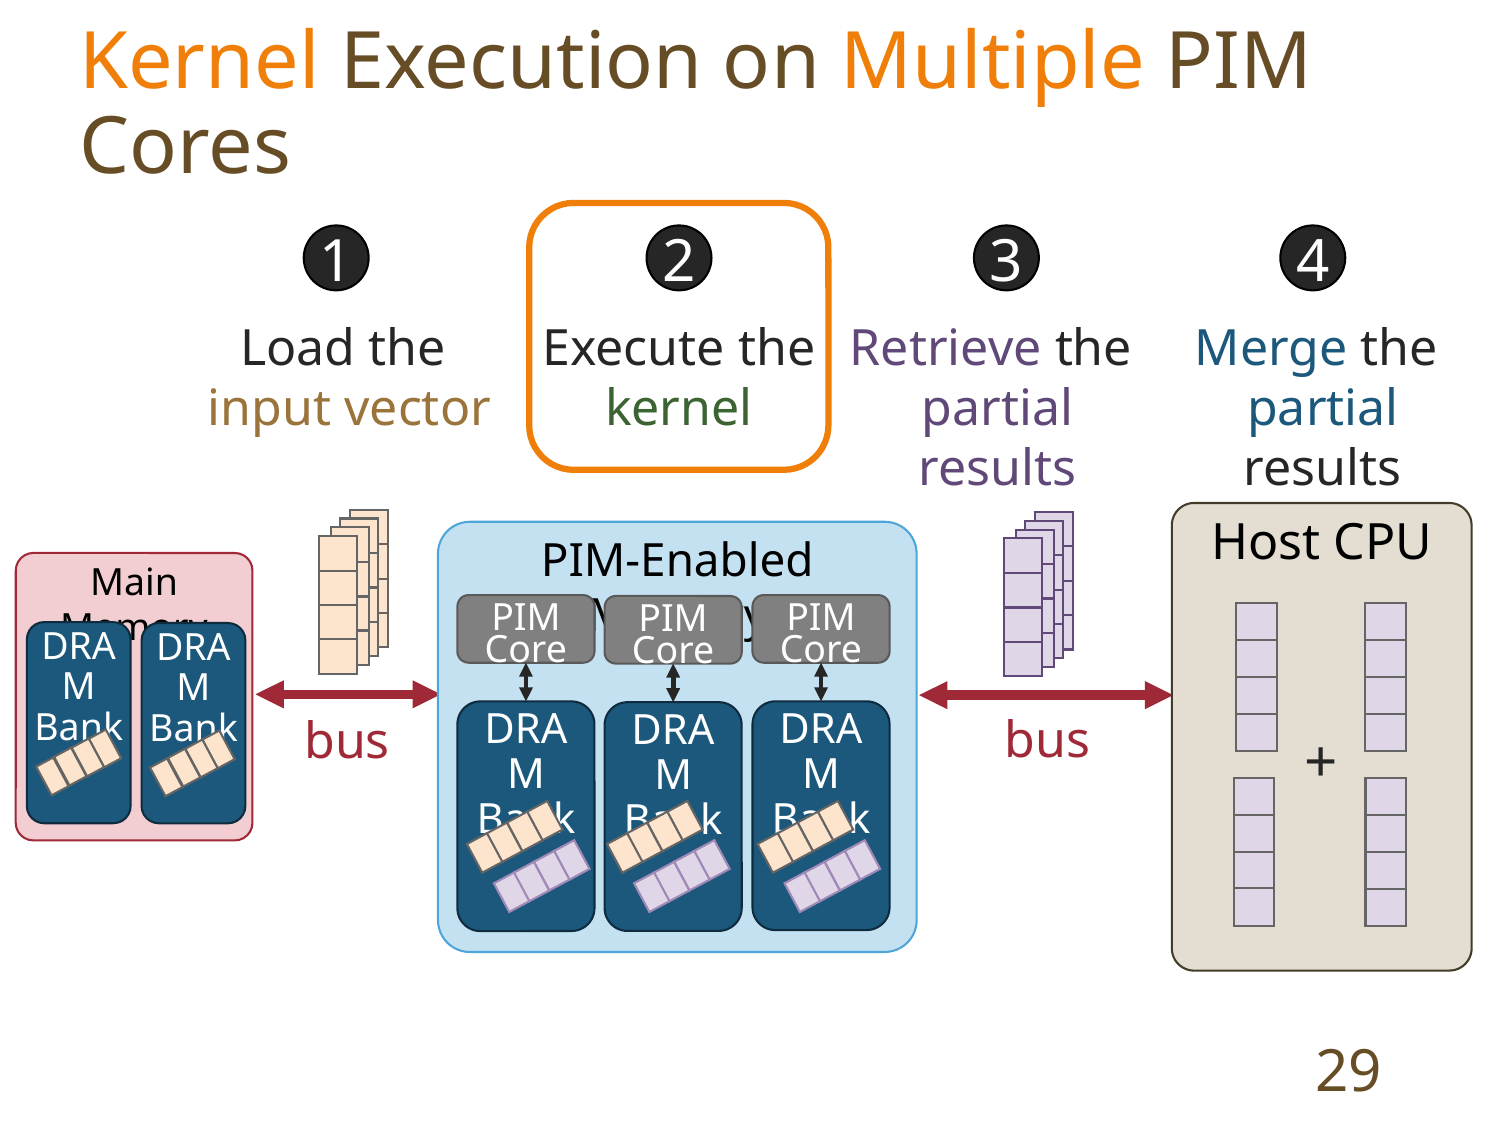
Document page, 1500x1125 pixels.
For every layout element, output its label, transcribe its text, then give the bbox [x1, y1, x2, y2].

text_box [528, 201, 830, 471]
text_box Load the input vector [192, 308, 452, 443]
text_box 4 [1279, 224, 1347, 292]
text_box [1171, 502, 1472, 971]
text_box Merge the partial results [1147, 308, 1499, 503]
text_box Kernel Execution on Multiple PIM Cores [64, 36, 1499, 175]
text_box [15, 552, 253, 841]
slide_number 29 [1059, 1042, 1397, 1103]
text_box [437, 521, 917, 953]
text_box Retrieve the partial results [821, 308, 1147, 503]
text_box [318, 509, 389, 675]
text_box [919, 695, 1171, 777]
text_box Execute the kernel [452, 308, 531, 443]
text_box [1003, 511, 1073, 677]
text_box 1 [302, 224, 370, 292]
text_box 3 [972, 224, 1040, 292]
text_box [255, 694, 437, 779]
